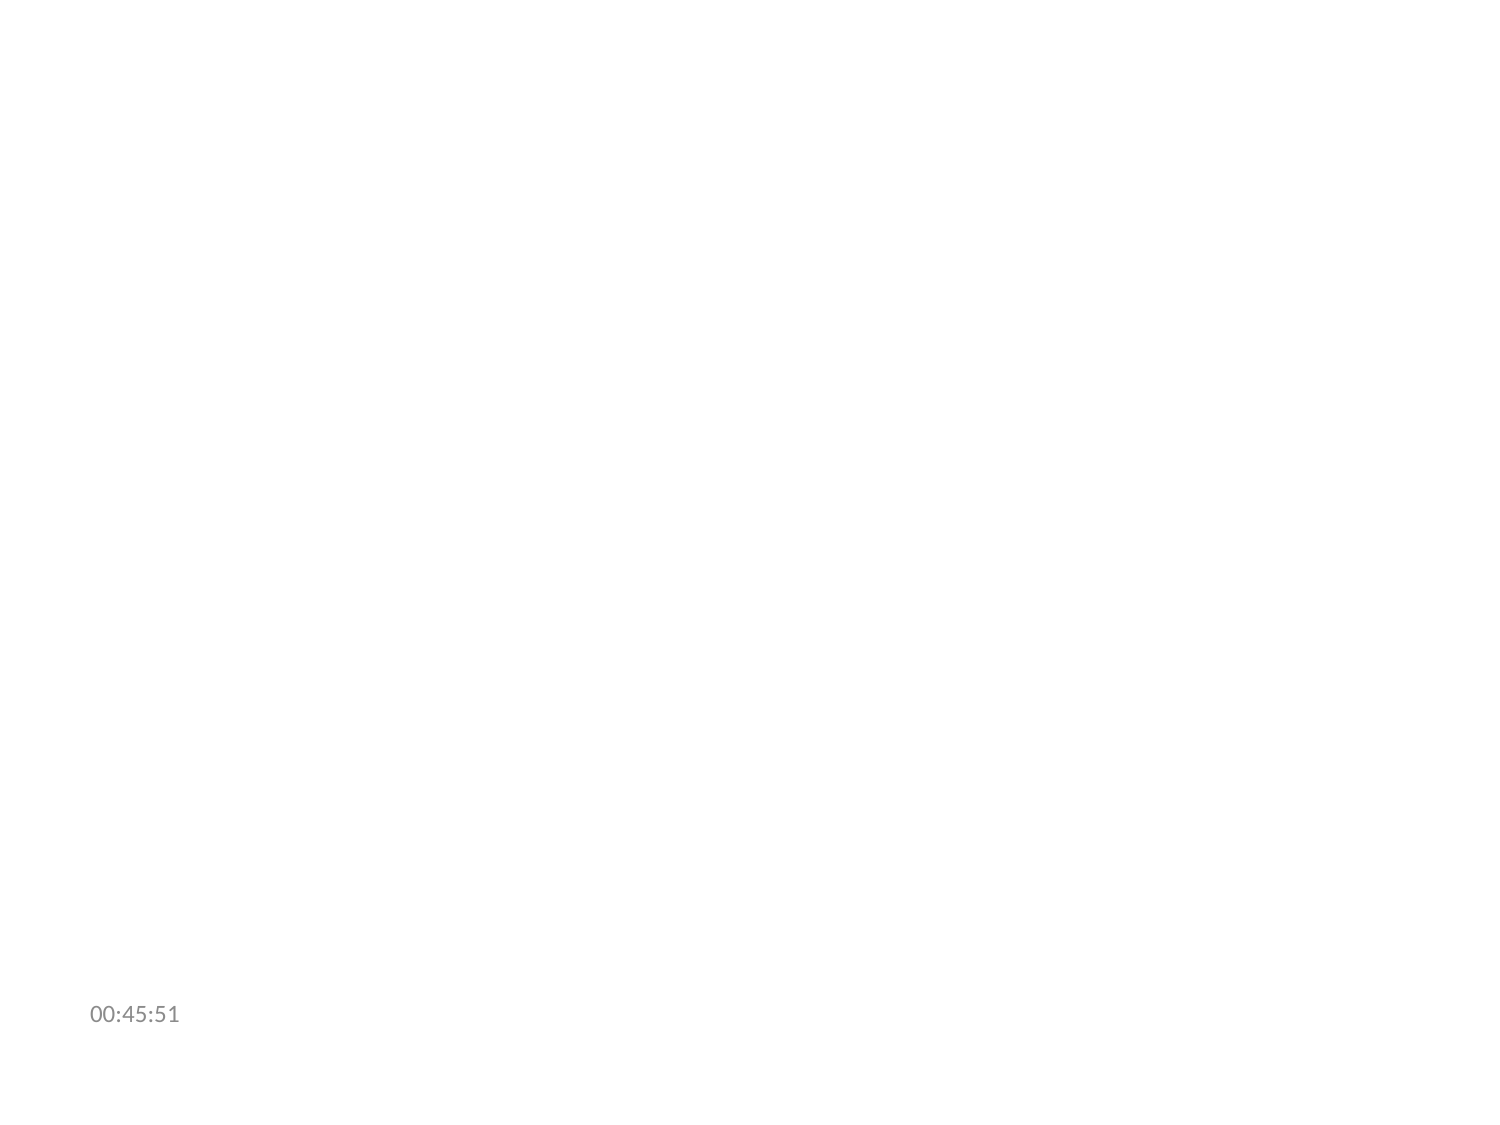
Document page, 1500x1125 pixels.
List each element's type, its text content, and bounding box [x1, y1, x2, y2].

text_box 15:35:09 [75, 982, 425, 1043]
